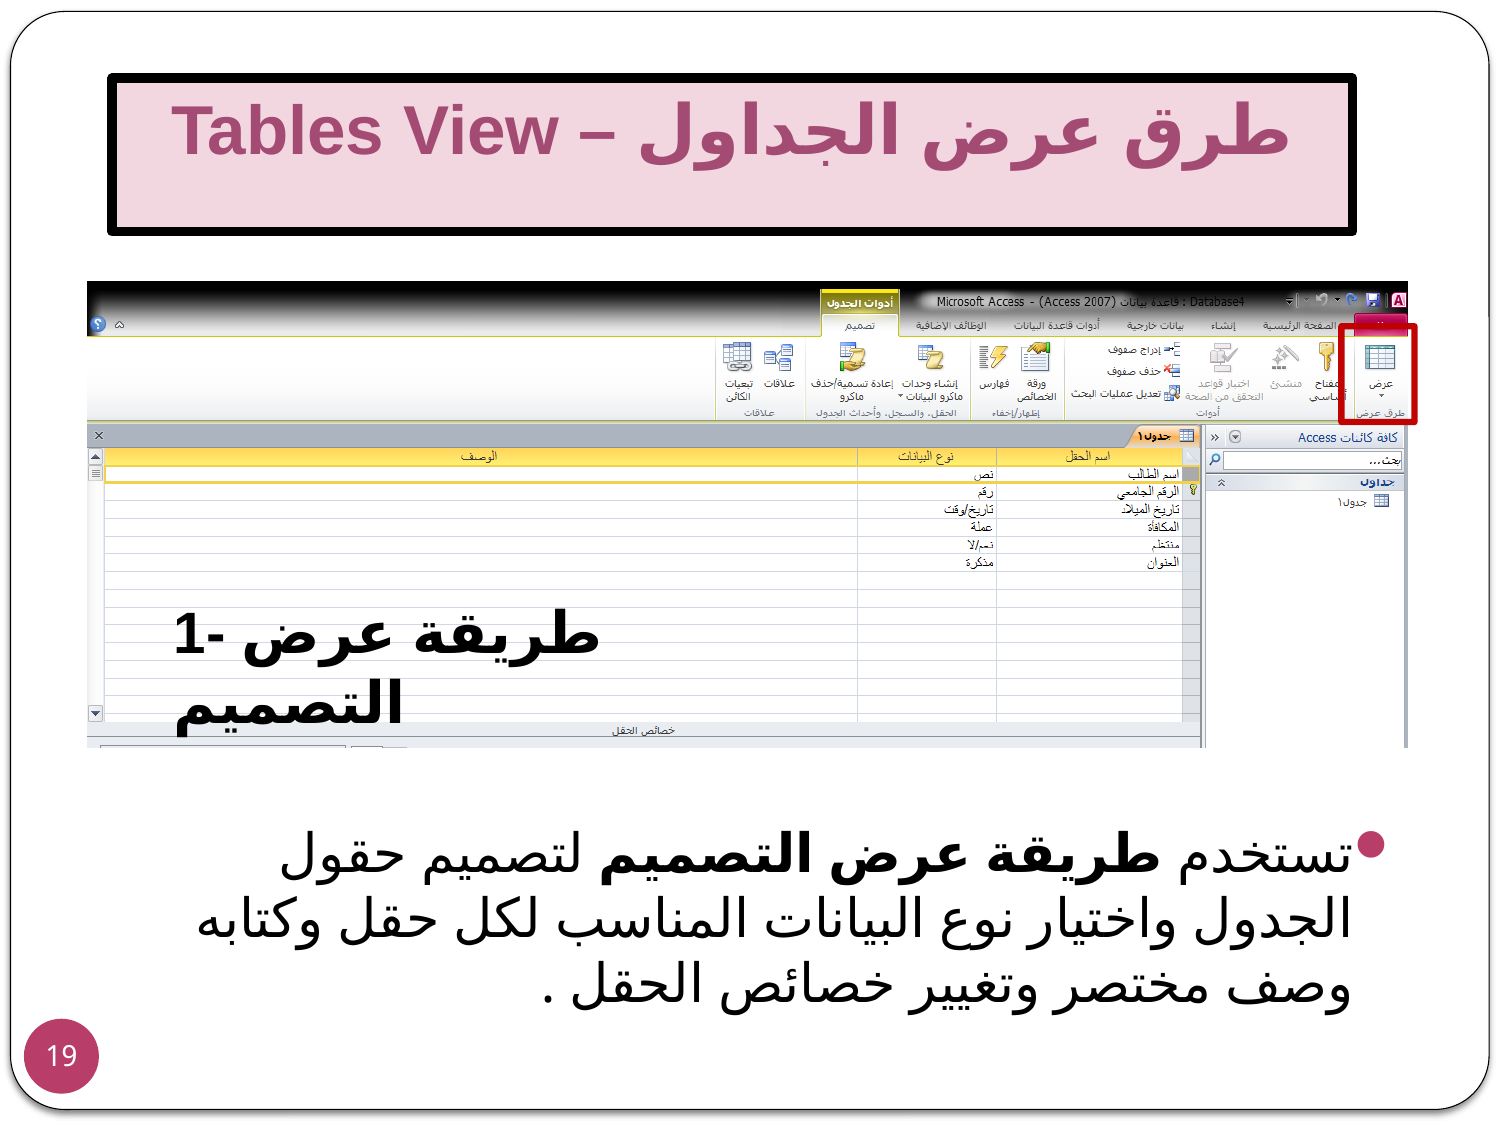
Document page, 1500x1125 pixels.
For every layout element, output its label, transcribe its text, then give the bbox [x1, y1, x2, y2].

picture [79, 281, 1415, 748]
text_box تستخدم طريقة عرض التصميم لتصميم حقول الجدول واختيار نوع البيانات المناسب لكل حقل وكتابه وصف مختصر وتغيير خصائص الحقل . [139, 810, 1415, 1030]
text_box طرق عرض الجداول – Tables View [112, 78, 1353, 232]
slide_number 19 [23, 1018, 99, 1094]
